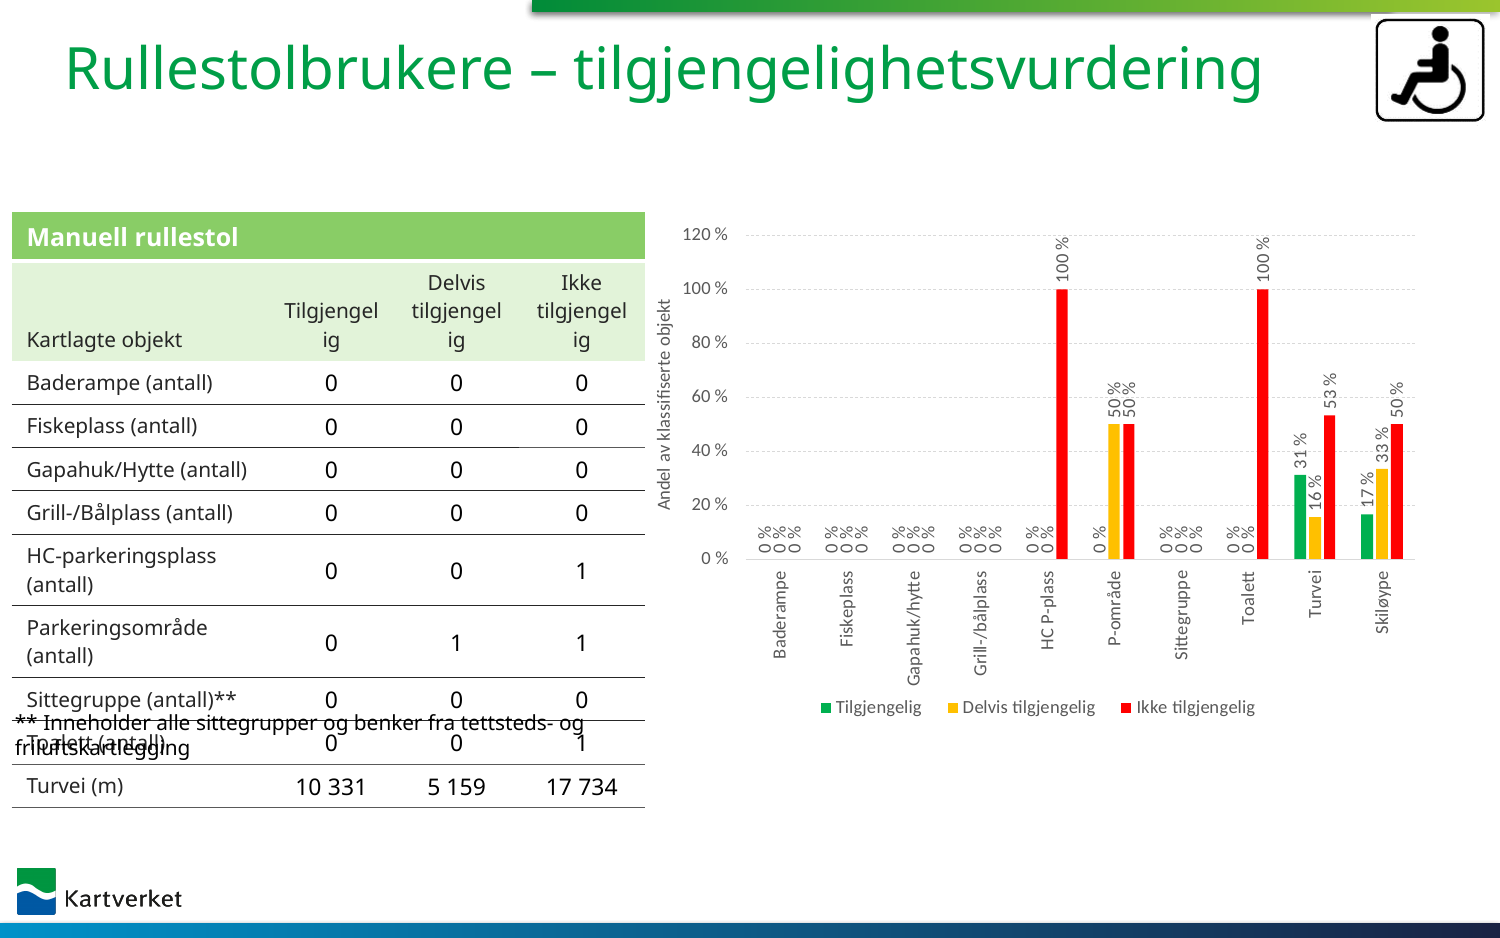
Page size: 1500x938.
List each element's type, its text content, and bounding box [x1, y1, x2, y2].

table_cell 0 [394, 535, 519, 605]
table_cell Parkeringsområde (antall) [12, 606, 269, 677]
table_cell 0 [394, 678, 519, 702]
table_cell Kartlagte objekt [12, 263, 269, 361]
table_cell 0 [394, 491, 519, 534]
table_cell Gapahuk/Hytte (antall) [12, 448, 269, 490]
table_cell 1 [519, 535, 638, 605]
table_cell 0 [269, 606, 394, 677]
table_cell Turvei (m) [12, 768, 269, 807]
table_cell Ikke tilgjengelig [519, 263, 638, 361]
table_cell 0 [394, 405, 519, 447]
table_cell 1 [394, 606, 519, 677]
table_cell 0 [519, 361, 638, 404]
picture [1371, 13, 1491, 127]
table_cell 0 [269, 448, 394, 490]
table_cell Fiskeplass (antall) [12, 405, 269, 447]
table_cell 0 [519, 491, 638, 534]
table_cell 0 [519, 448, 638, 490]
table_cell 0 [269, 678, 394, 702]
table_cell Tilgjengelig [269, 263, 394, 361]
picture [643, 218, 1426, 728]
table_cell Baderampe (antall) [12, 361, 269, 404]
table_cell 10 331 [269, 768, 394, 807]
table_cell 1 [519, 606, 638, 677]
text_box Rullestolbrukere – tilgjengelighetsvurdering [49, 12, 1372, 109]
table_cell 0 [269, 405, 394, 447]
table_cell Sittegruppe (antall)** [12, 678, 269, 702]
table_cell 17 734 [519, 768, 645, 807]
table_header Manuell rullestol [12, 212, 645, 259]
table_cell 5 159 [394, 768, 519, 807]
table_cell Grill-/Bålplass (antall) [12, 491, 269, 534]
table_cell 0 [269, 491, 394, 534]
table_cell 0 [519, 678, 638, 702]
table_cell Delvis tilgjengelig [394, 263, 519, 361]
text_box ** Inneholder alle sittegrupper og benker fra tettsteds- og friluftskartlegging [0, 702, 745, 768]
table_cell 0 [269, 361, 394, 404]
table_cell 0 [394, 361, 519, 404]
table_cell HC-parkeringsplass (antall) [12, 535, 269, 605]
table_cell 0 [394, 448, 519, 490]
table_cell 0 [519, 405, 638, 447]
table_cell 0 [269, 535, 394, 605]
